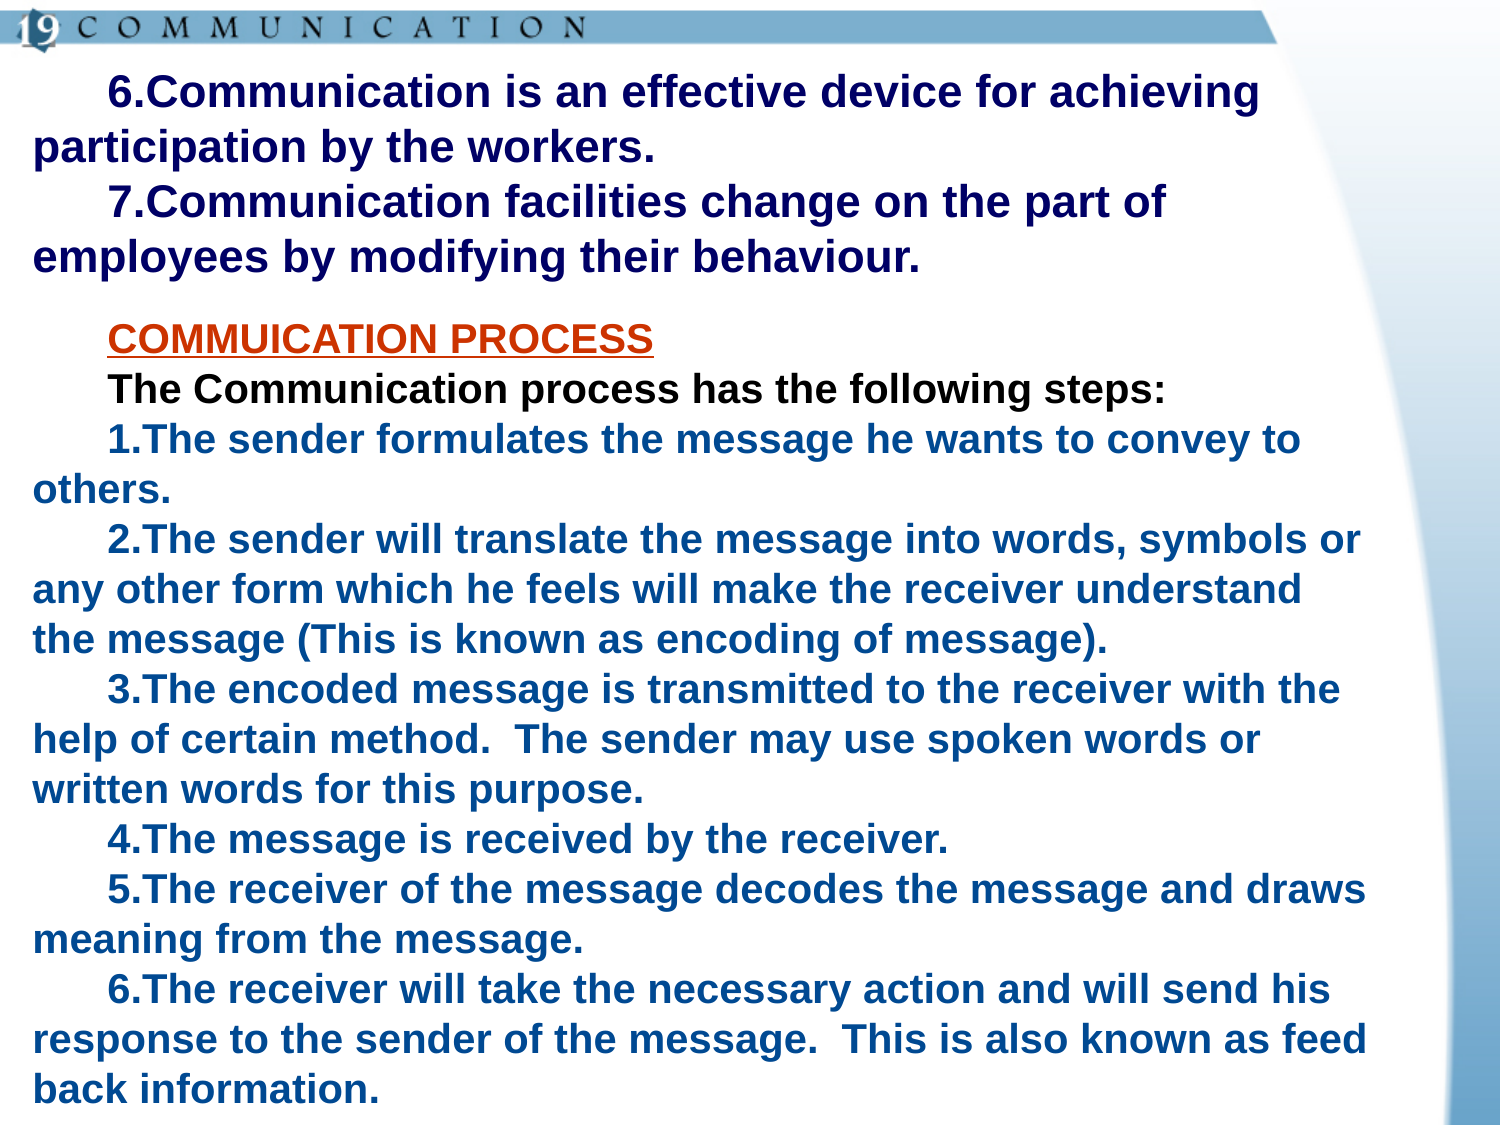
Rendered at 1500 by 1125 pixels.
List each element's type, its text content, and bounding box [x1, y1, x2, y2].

text_box Communication is an effective device for achieving participation by the workers. Communication facilities change on the part of employees by modifying their behaviour. [17, 54, 1388, 290]
text_box COMMUICATION PROCESS The Communication process has the following steps: The sender formulates the message he wants to convey to others. The sender will translate the message into words, symbols or any other form which he feels will make the receiver understand the message (This is known as encoding of message). The encoded message is transmitted to the receiver with the help of certain method. The sender may use spoken words or written words for this purpose. The message is received by the receiver. The receiver of the message decodes the message and draws meaning from the message. The receiver will take the necessary action and will send his response to the sender of the message. This is also known as feed back information. [17, 303, 1388, 1119]
picture [0, 0, 1500, 1125]
